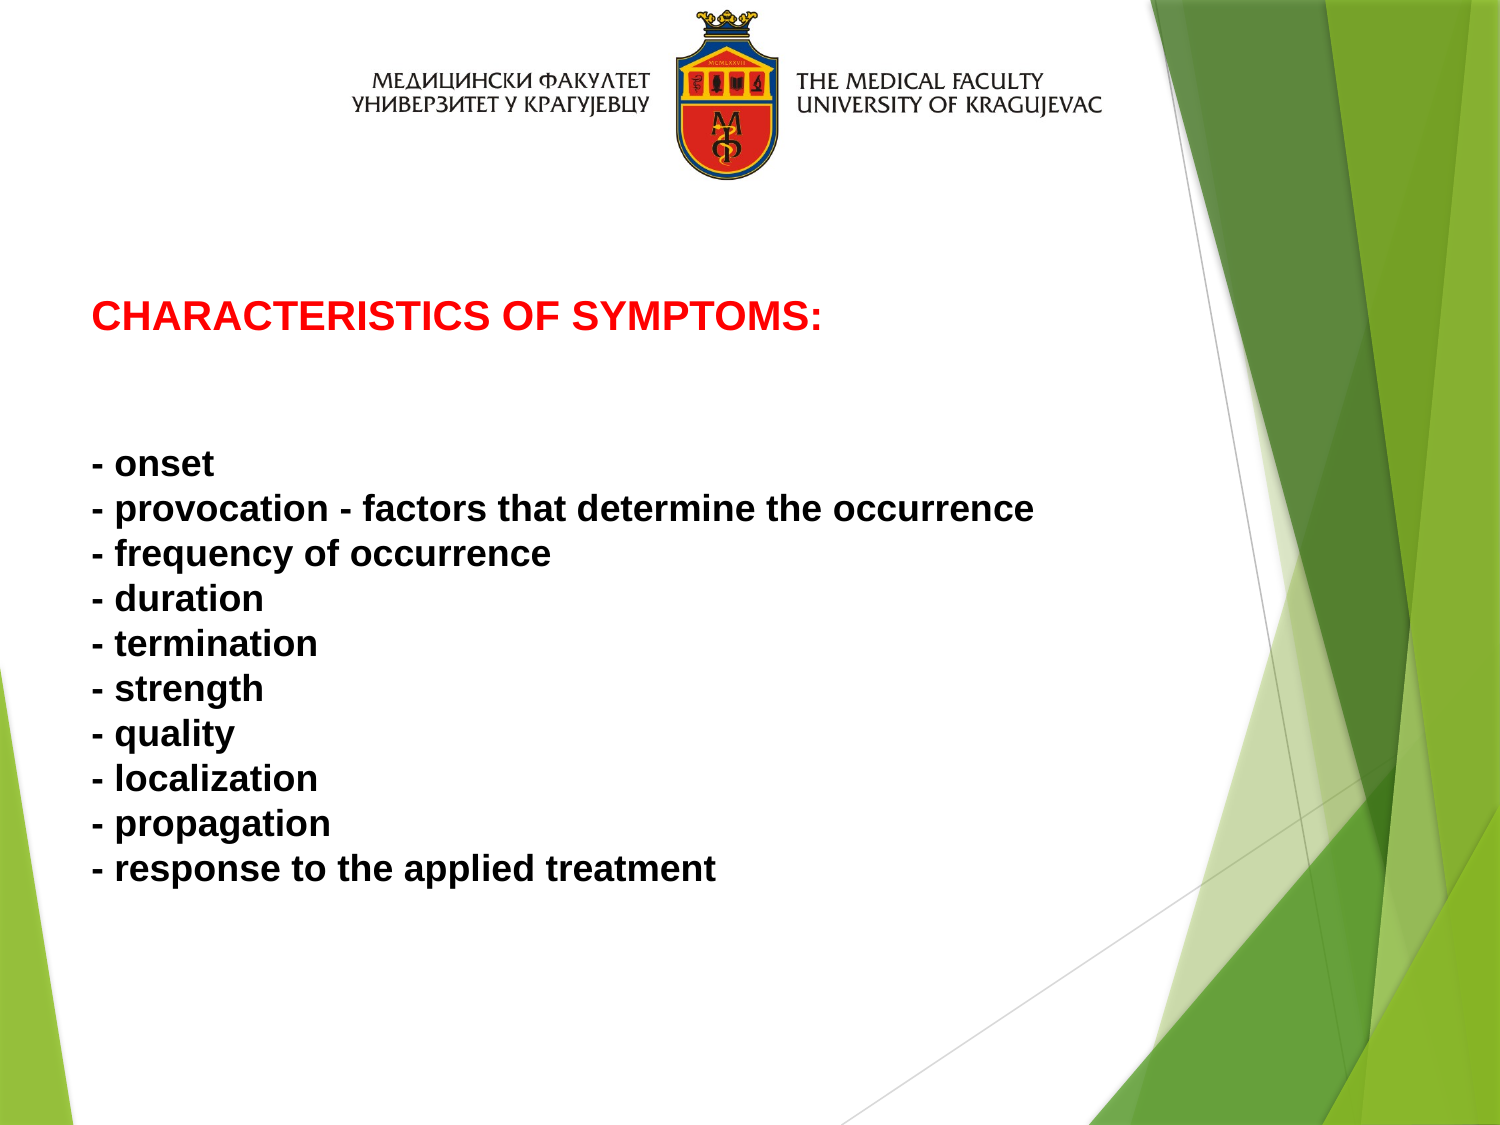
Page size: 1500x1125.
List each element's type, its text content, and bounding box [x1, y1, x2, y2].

picture [328, 0, 1125, 191]
text_box CHARACTERISTICS OF SYMPTOMS: - onset - provocation - factors that determine the occurrence - frequency of occurrence - duration - termination - strength - quality - localization - propagation - response to the applied treatment [76, 231, 1284, 997]
